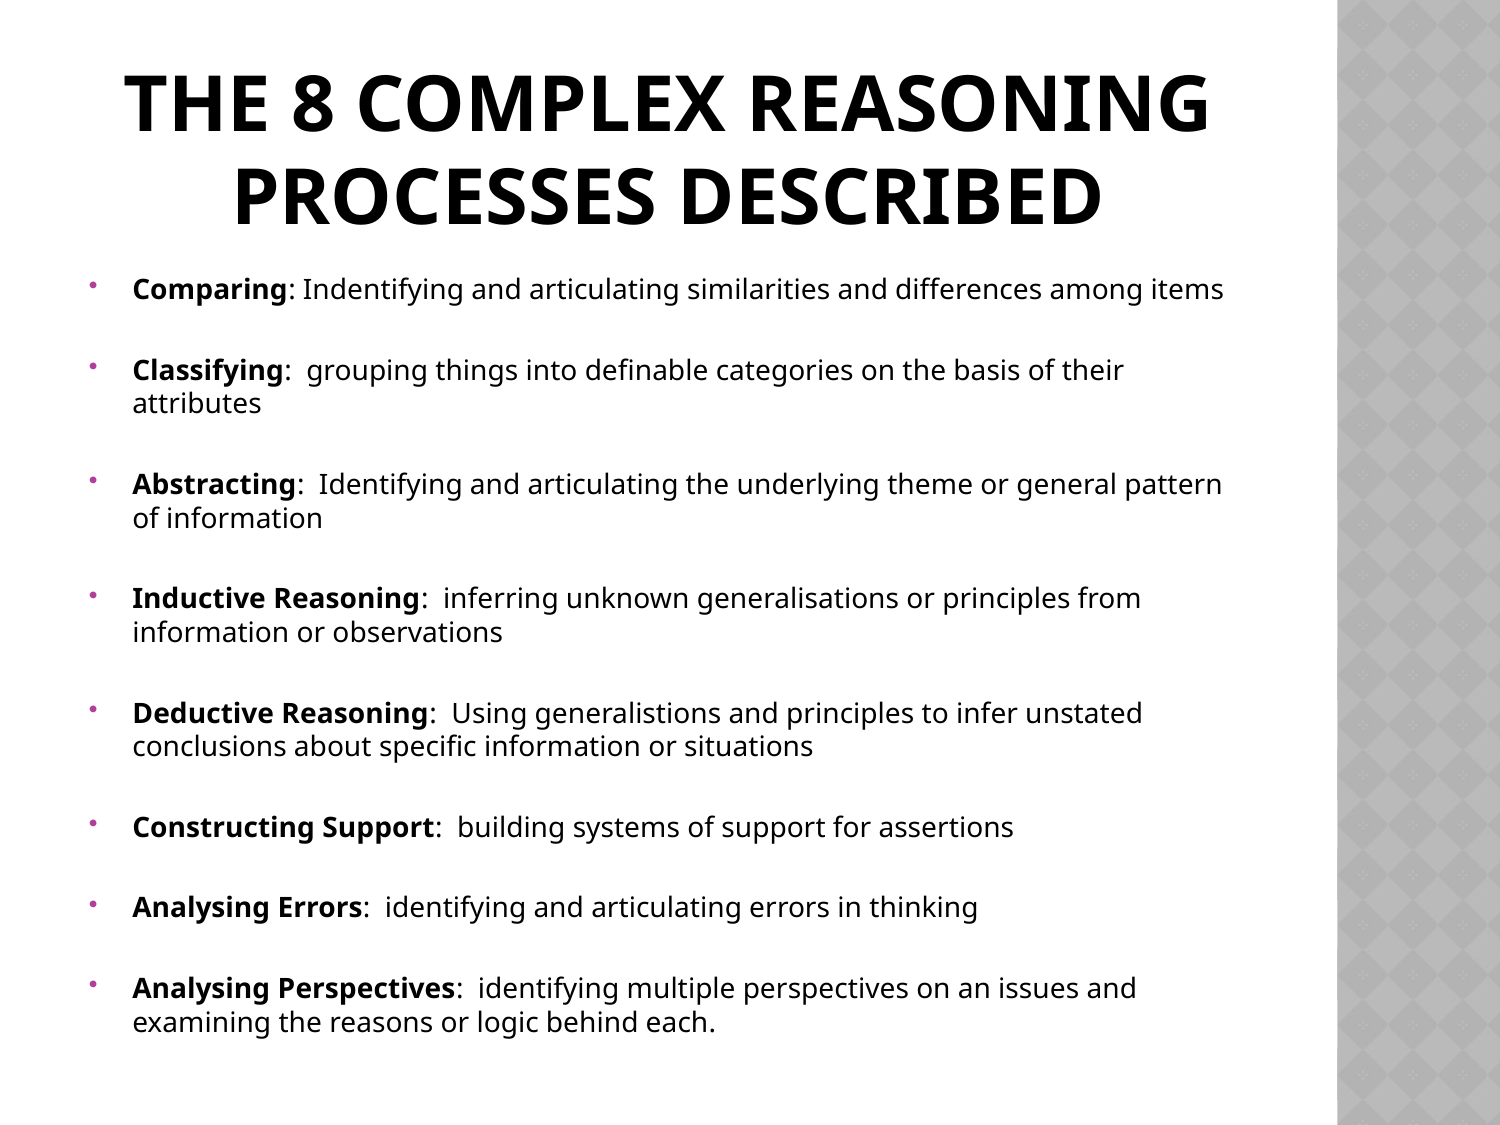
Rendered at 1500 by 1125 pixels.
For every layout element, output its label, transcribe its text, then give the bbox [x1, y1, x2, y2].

list Comparing: Indentifying and articulating similarities and differences among items Classifying: grouping things into definable categories on the basis of their attributes Abstracting: Identifying and articulating the underlying theme or general pattern of information Inductive Reasoning: inferring unknown generalisations or principles from information or observations Deductive Reasoning: Using generalistions and principles to infer unstated conclusions about specific information or situations Constructing Support: building systems of support for assertions Analysing Errors: identifying and articulating errors in thinking Analysing Perspectives: identifying multiple perspectives on an issues and examining the reasons or logic behind each. [75, 264, 1263, 1059]
title The 8 Complex reasoning processes described [75, 52, 1263, 240]
